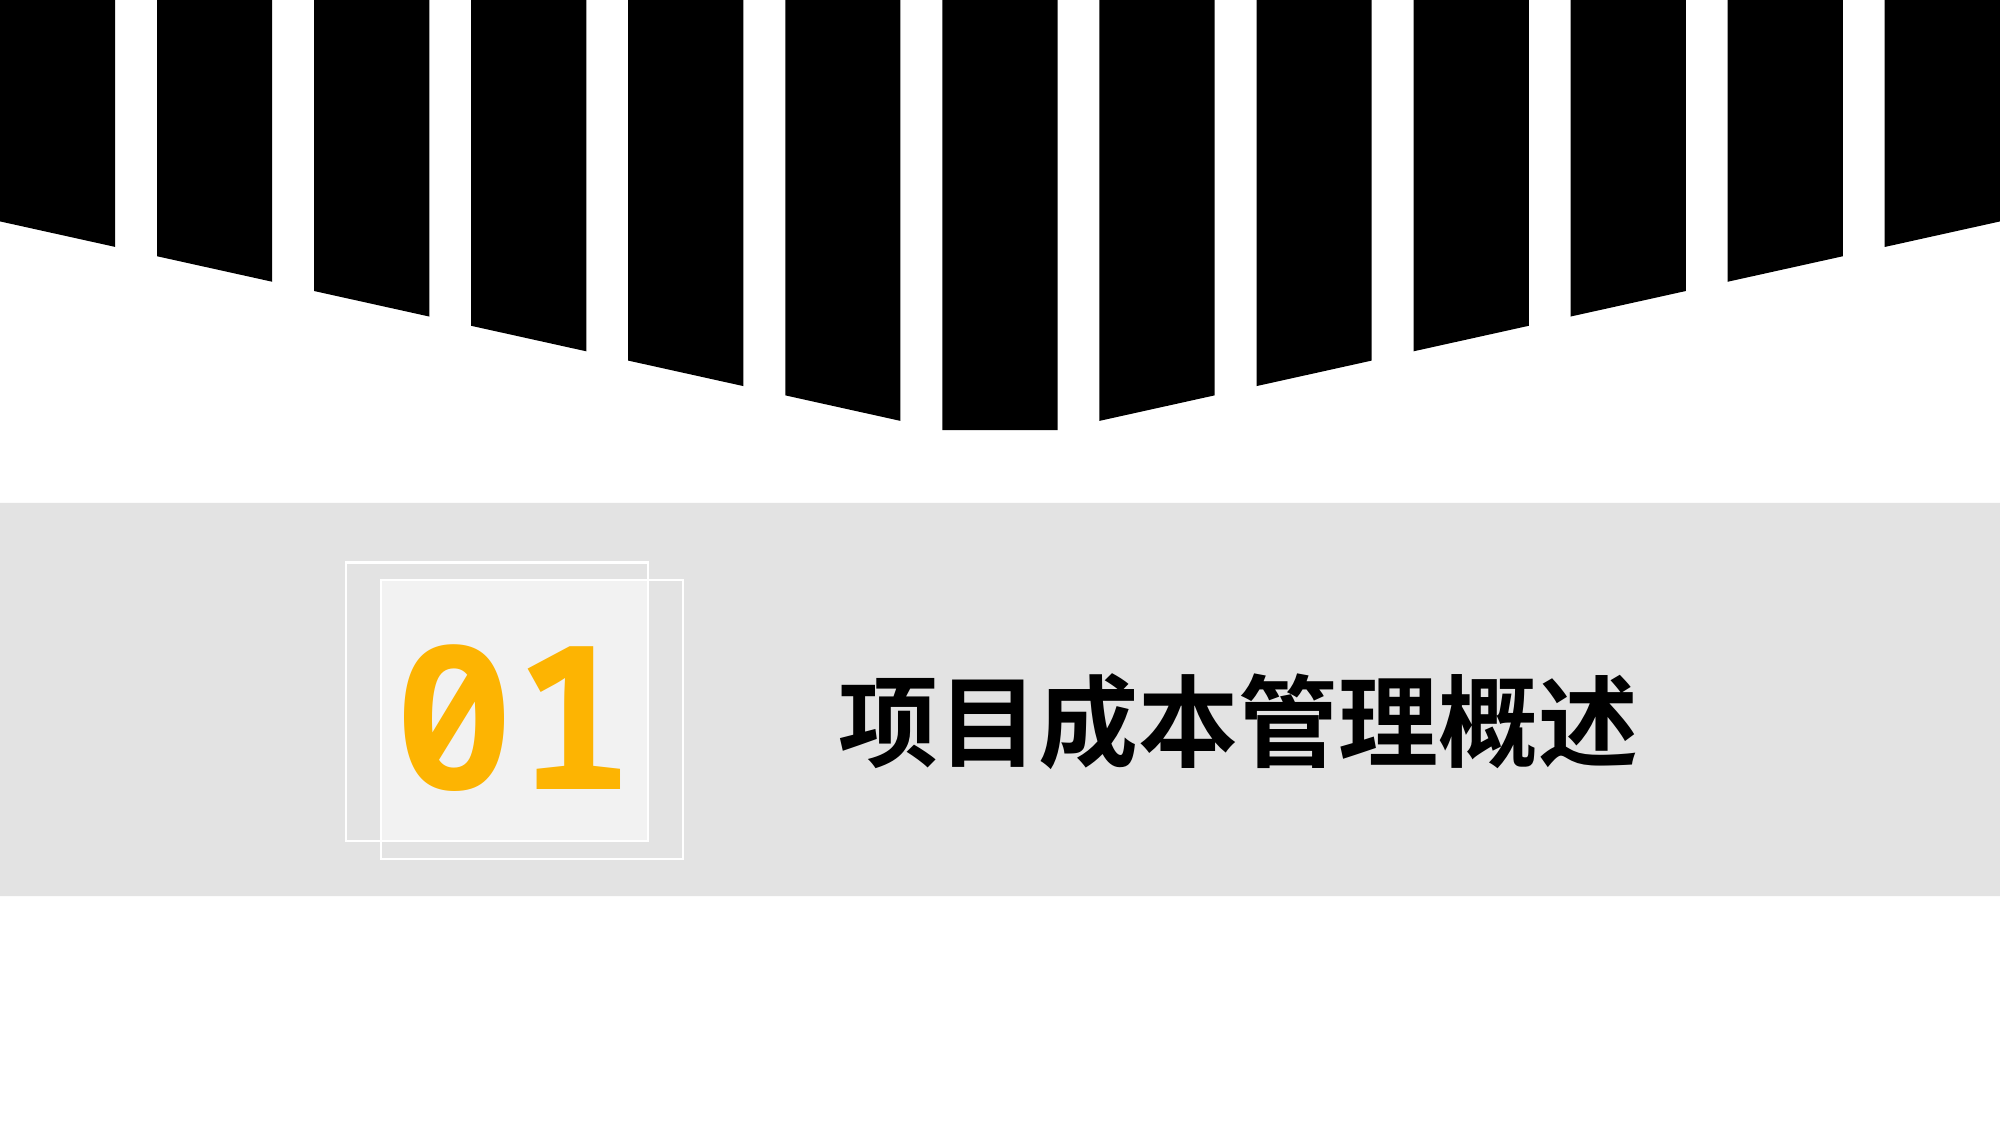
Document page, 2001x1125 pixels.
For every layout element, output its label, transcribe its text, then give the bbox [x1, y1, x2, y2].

text_box 项目成本管理概述 [823, 651, 1654, 787]
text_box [345, 562, 684, 860]
